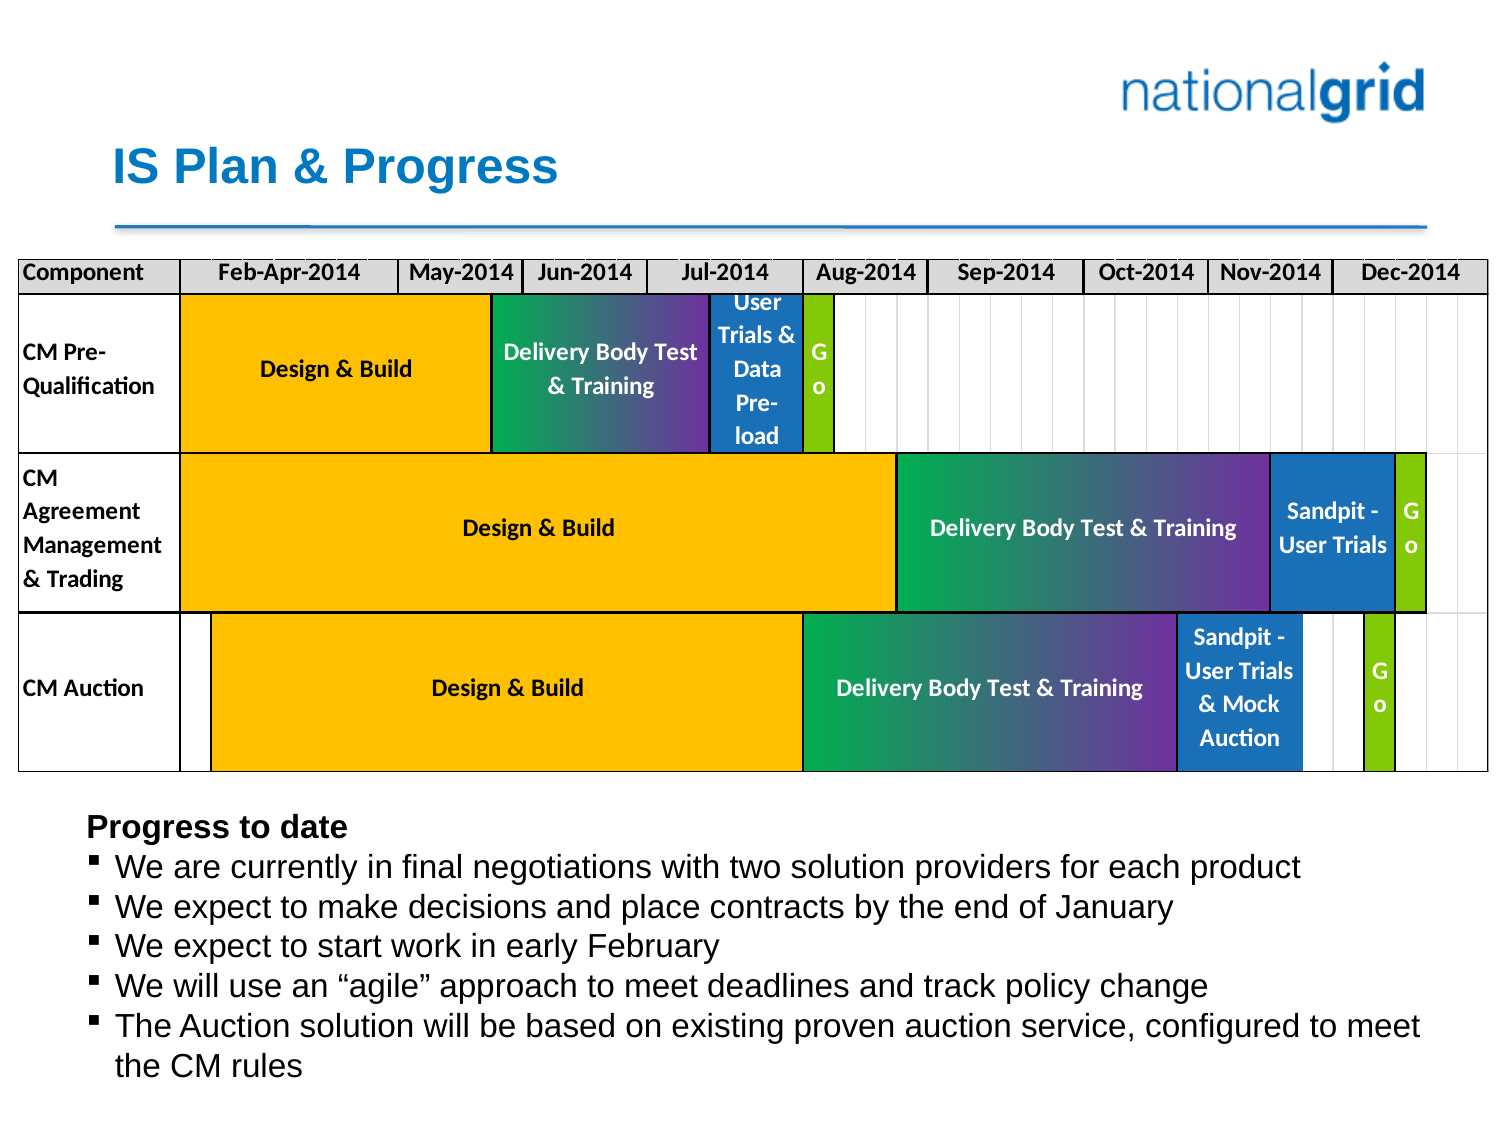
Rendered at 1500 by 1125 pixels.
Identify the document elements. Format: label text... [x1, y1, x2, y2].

title IS Plan & Progress [97, 124, 1107, 201]
text_box Progress to date We are currently in final negotiations with two solution providers for each product We expect to make decisions and place contracts by the end of January We expect to start work in early February We will use an “agile” approach to meet deadlines and track policy change The Auction solution will be based on existing proven auction service, configured to meet the CM rules [57, 797, 1469, 1092]
picture [17, 258, 1490, 774]
picture [1091, 43, 1449, 173]
